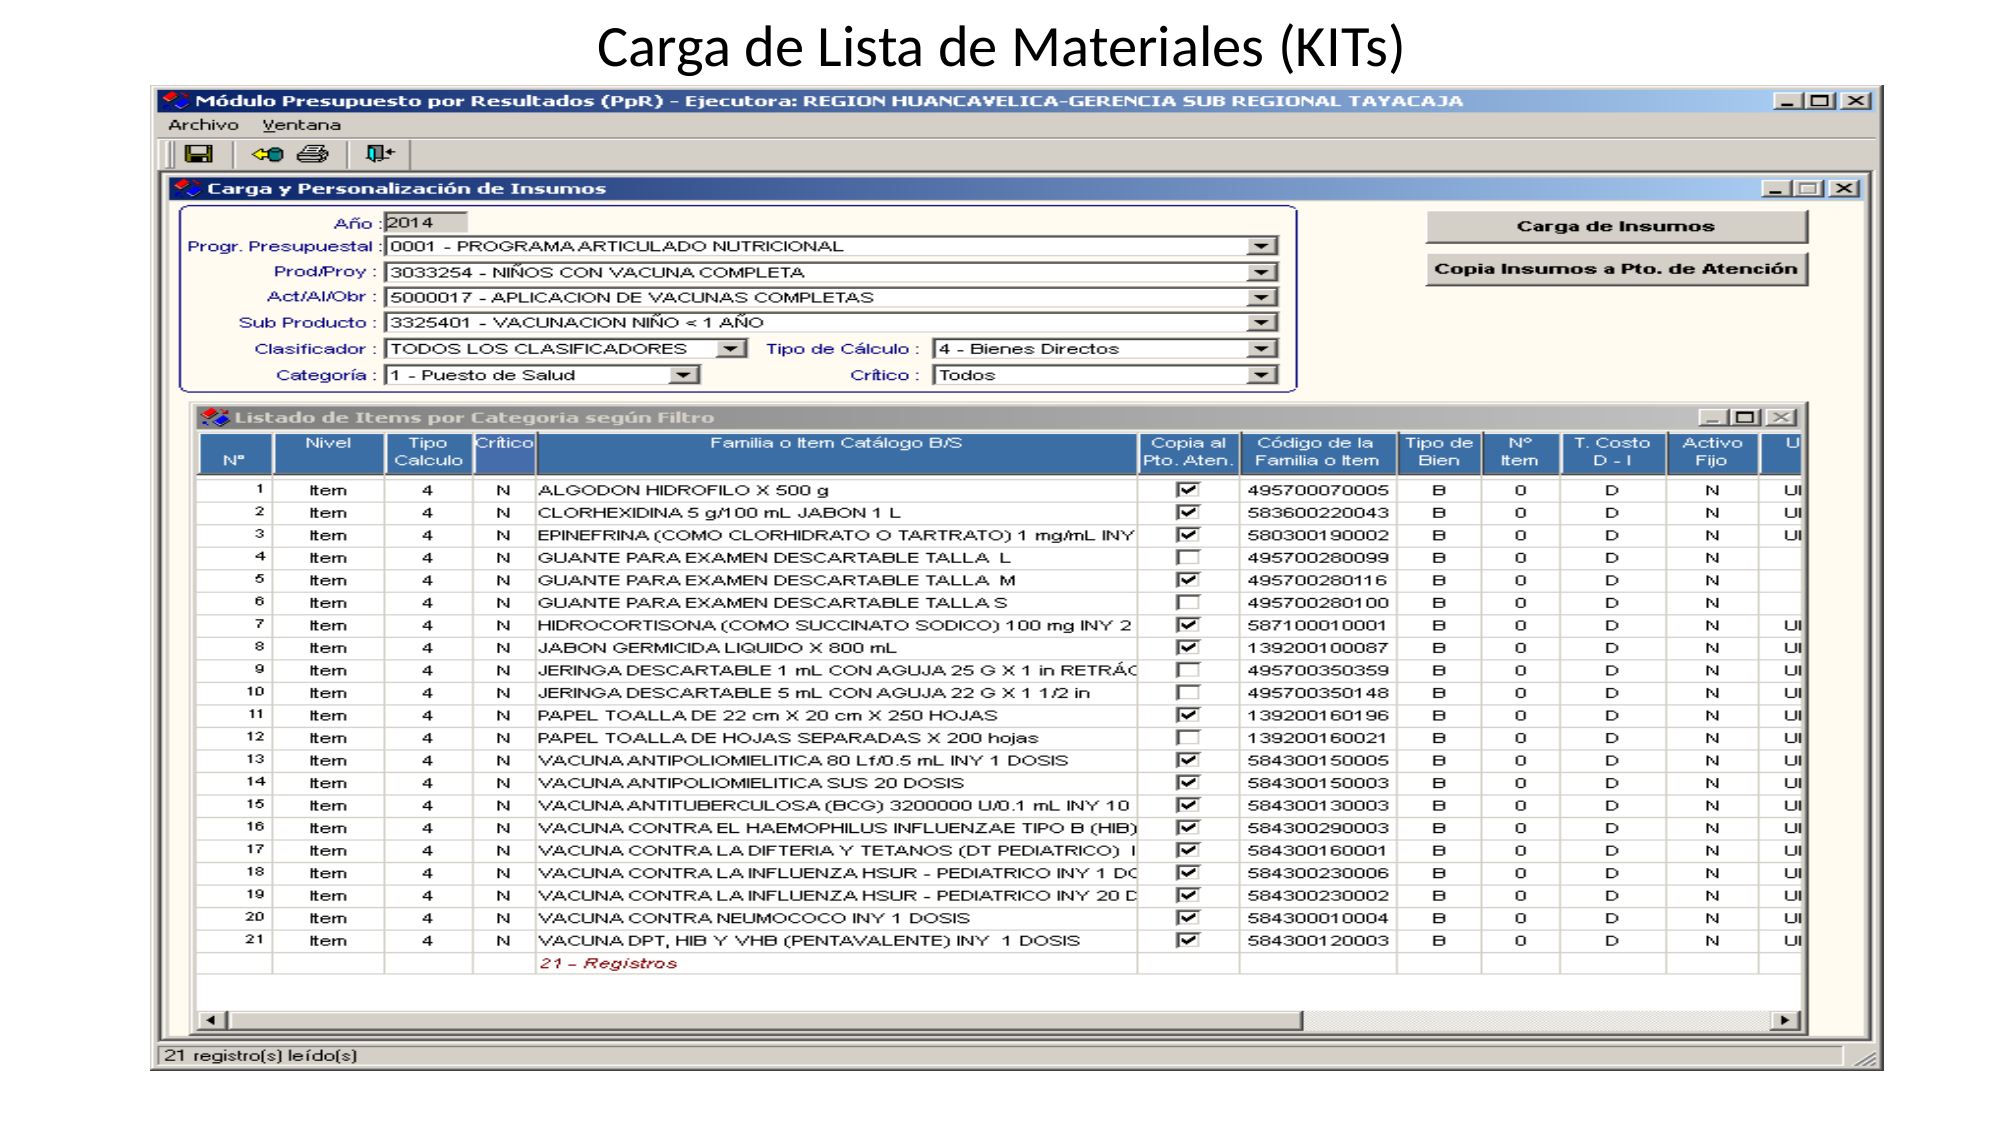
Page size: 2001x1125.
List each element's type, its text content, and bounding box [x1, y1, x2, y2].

picture [149, 85, 1884, 1071]
title Carga de Lista de Materiales (KITs) [102, 0, 1903, 86]
